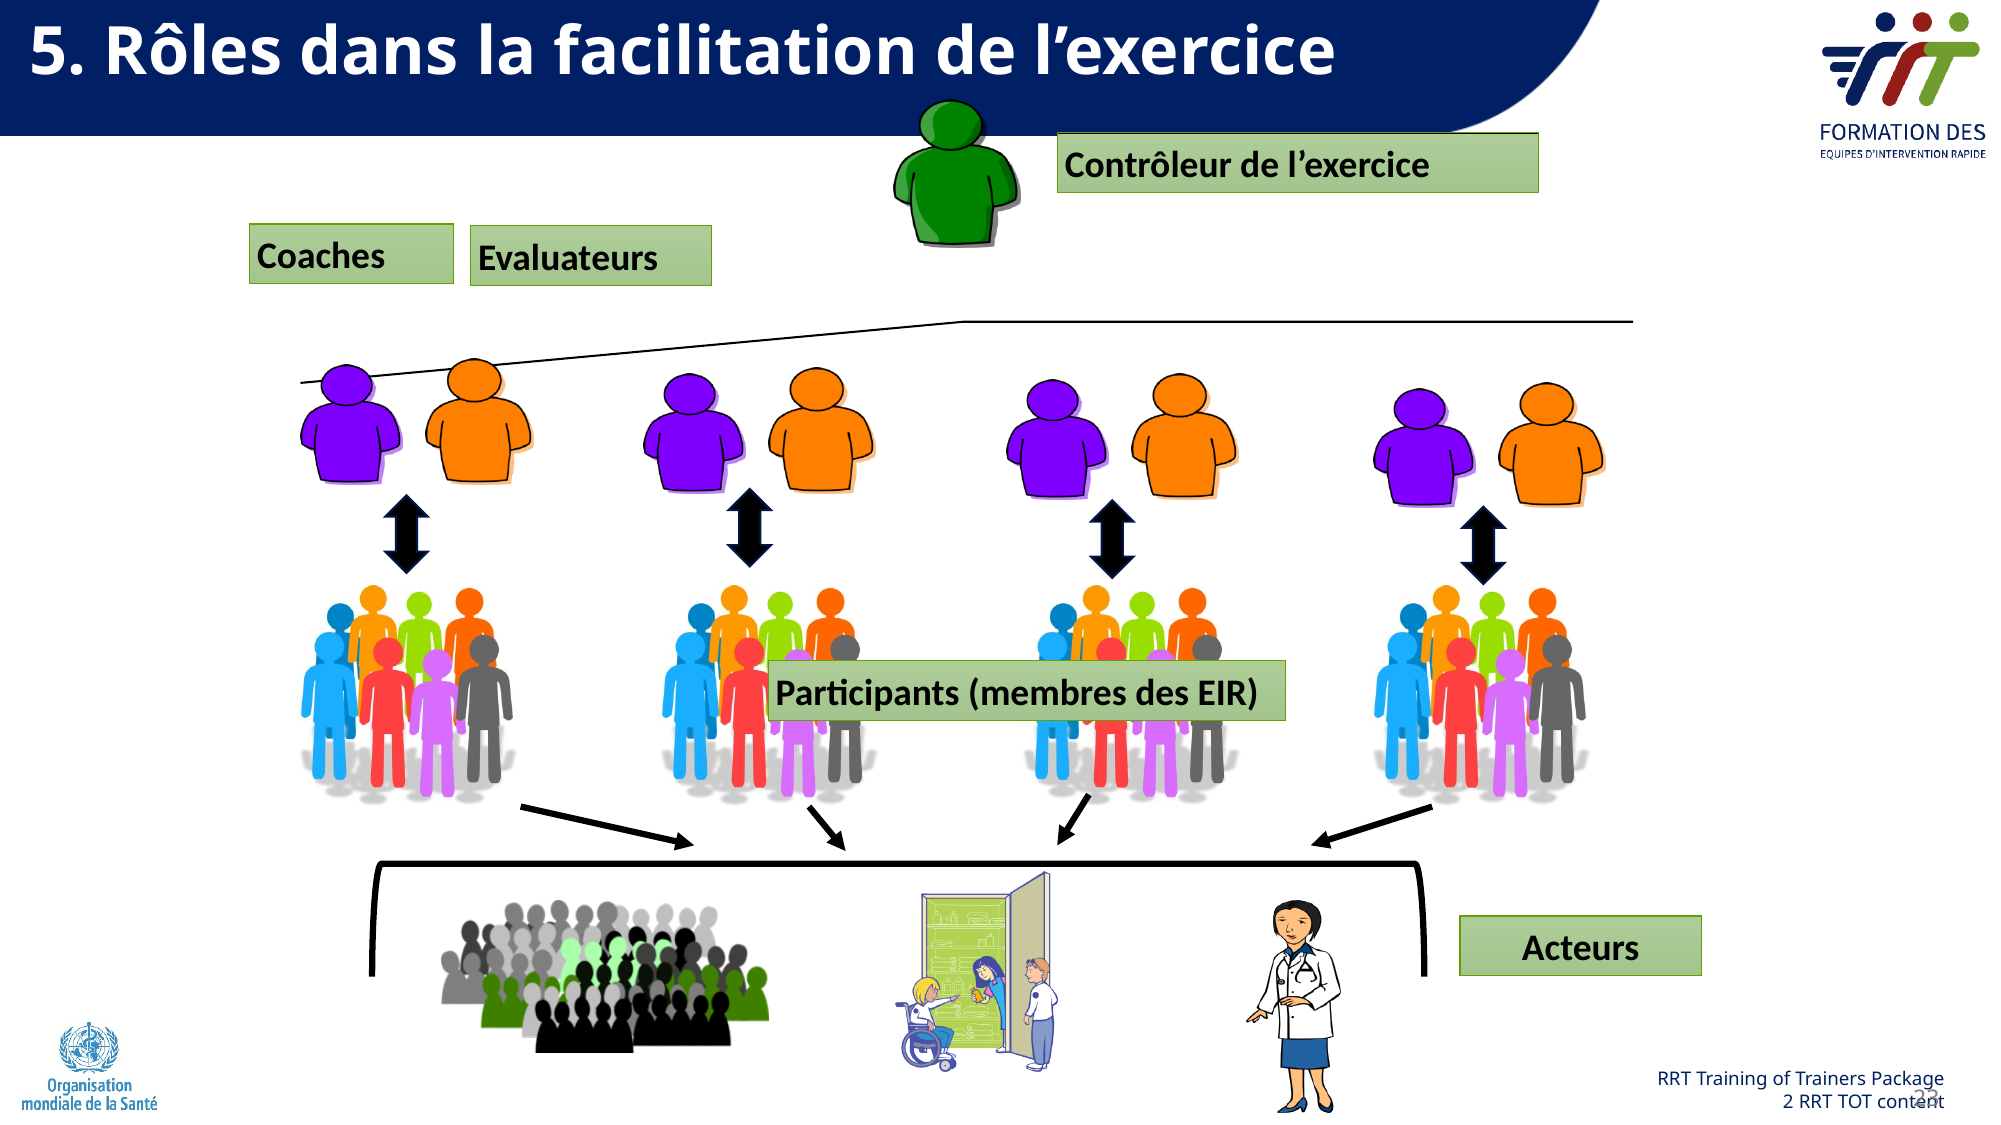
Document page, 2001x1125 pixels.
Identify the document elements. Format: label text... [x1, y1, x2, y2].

text_box [809, 807, 846, 851]
picture [1246, 900, 1342, 1113]
text_box [534, 321, 1634, 373]
text_box [403, 371, 425, 379]
picture [657, 585, 880, 807]
picture [0, 0, 1623, 249]
picture [1005, 379, 1109, 500]
title 5. Rôles dans la facilitation de l’exercice [21, 0, 1459, 107]
text_box [372, 863, 1425, 977]
picture [300, 364, 403, 485]
picture [895, 871, 1058, 1072]
picture [441, 900, 769, 1053]
picture [1497, 381, 1606, 509]
text_box Participants (membres des EIR) [880, 660, 1020, 721]
picture [1372, 387, 1476, 509]
picture [1020, 585, 1243, 807]
picture [425, 358, 534, 485]
picture [1130, 373, 1240, 500]
text_box Participants (membres des EIR) [1243, 660, 1286, 721]
picture [1820, 11, 1986, 160]
text_box [728, 488, 771, 567]
picture [1370, 585, 1592, 807]
picture [642, 373, 746, 494]
text_box [520, 806, 695, 849]
text_box Contrôleur de l’exercice [1057, 132, 1539, 193]
picture [767, 367, 876, 494]
picture [297, 585, 519, 807]
picture [20, 1020, 158, 1111]
text_box Acteurs [1460, 916, 1702, 976]
text_box [385, 495, 428, 573]
text_box Coaches [249, 223, 454, 284]
text_box [1091, 500, 1134, 578]
text_box Evaluateurs [470, 225, 712, 286]
text_box [1057, 807, 1082, 846]
text_box [1310, 807, 1432, 848]
text_box [1462, 506, 1505, 585]
